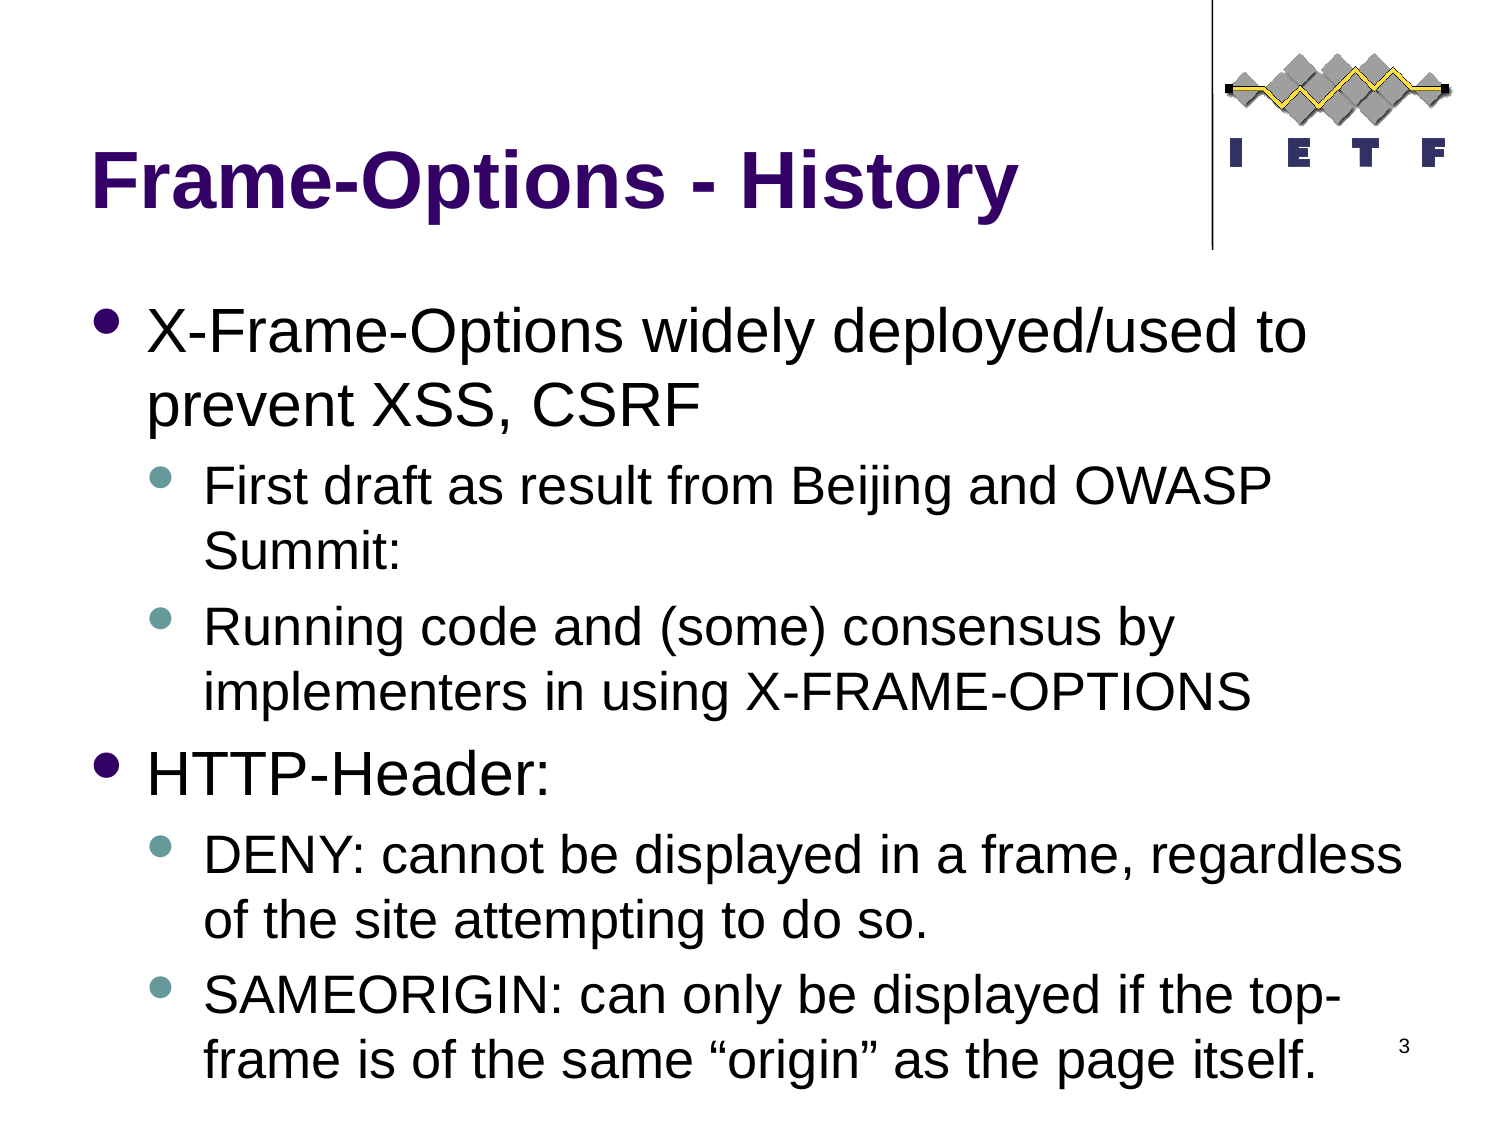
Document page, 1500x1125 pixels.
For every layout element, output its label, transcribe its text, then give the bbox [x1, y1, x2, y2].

slide_number 3 [1074, 1024, 1426, 1101]
picture [1212, 37, 1463, 181]
title Frame-Options - History [74, 19, 1201, 233]
list X-Frame-Options widely deployed/used to prevent XSS, CSRF First draft as result from Beijing and OWASP Summit: Running code and (some) consensus by implementers in using X-FRAME-OPTIONS HTTP-Header: DENY: cannot be displayed in a frame, regardless of the site attempting to do so. SAMEORIGIN: can only be displayed if the top-frame is of the same “origin” as the page itself. [74, 281, 1426, 1125]
